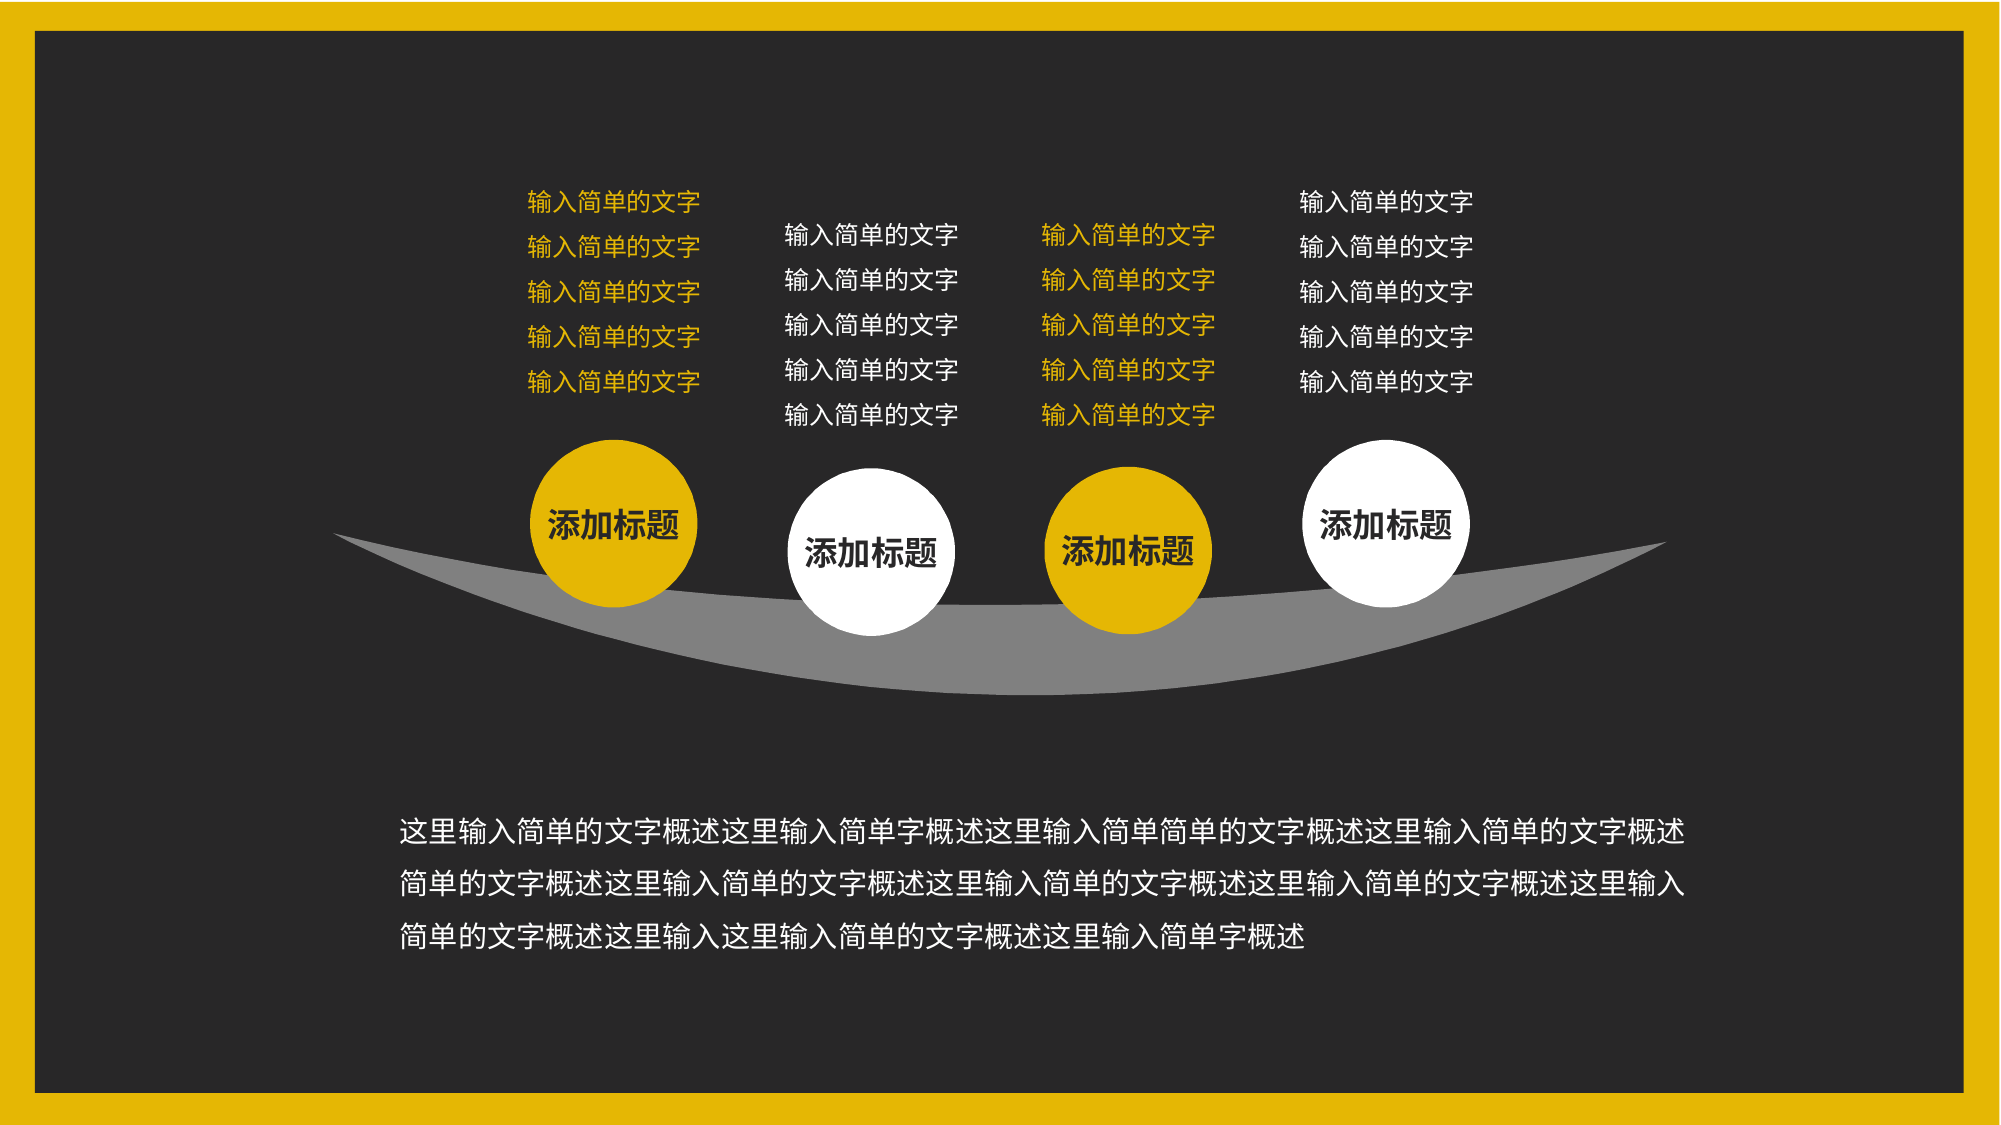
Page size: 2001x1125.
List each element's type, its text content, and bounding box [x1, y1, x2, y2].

text_box 添加标题 [530, 439, 698, 608]
text_box 输入简单的文字 输入简单的文字 输入简单的文字 输入简单的文字 输入简单的文字 [768, 197, 974, 437]
text_box 添加标题 [1044, 466, 1212, 635]
text_box 输入简单的文字 输入简单的文字 输入简单的文字 输入简单的文字 输入简单的文字 [1283, 164, 1489, 404]
text_box [333, 533, 1667, 696]
text_box 输入简单的文字 输入简单的文字 输入简单的文字 输入简单的文字 输入简单的文字 [1025, 197, 1232, 437]
text_box 输入简单的文字 输入简单的文字 输入简单的文字 输入简单的文字 输入简单的文字 [510, 164, 717, 404]
text_box 添加标题 [1302, 439, 1470, 608]
text_box 这里输入简单的文字概述这里输入简单字概述这里输入简单简单的文字概述这里输入简单的文字概述简单的文字概述这里输入简单的文字概述这里输入简单的文字概述这里输入简单的文字概述这里输入简单的文字概述这里输入这里输入简单的文字概述这里输入简单字概述 [384, 788, 1705, 961]
text_box 添加标题 [787, 468, 955, 636]
